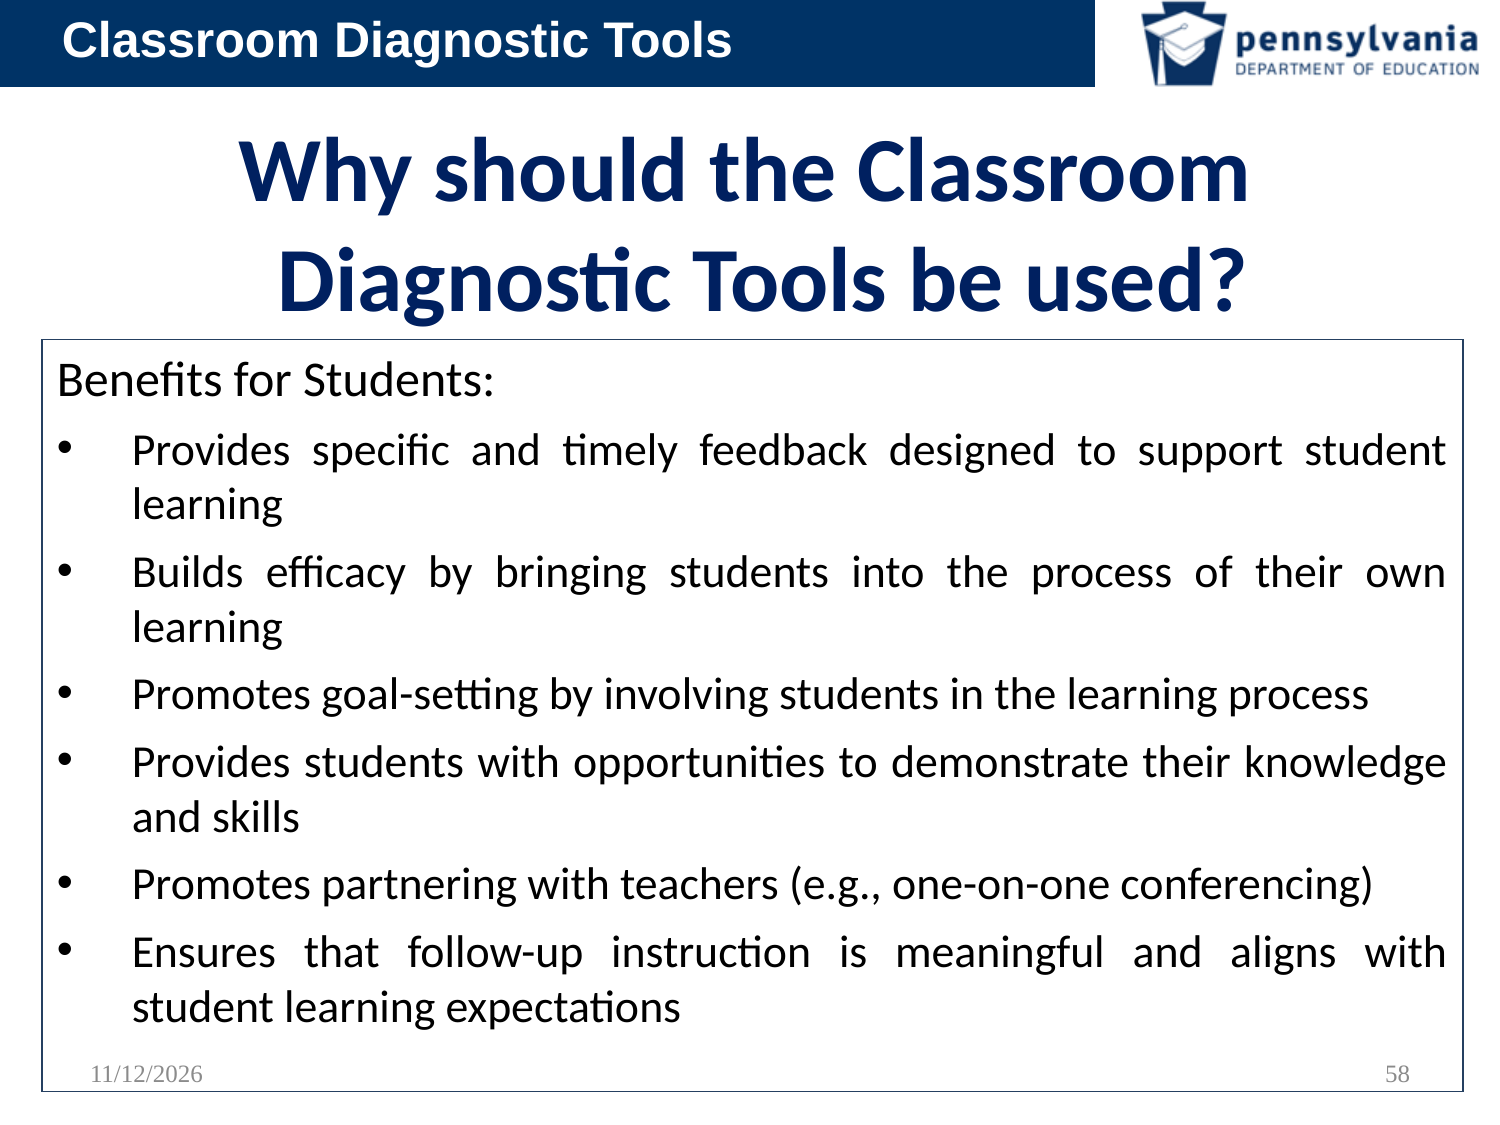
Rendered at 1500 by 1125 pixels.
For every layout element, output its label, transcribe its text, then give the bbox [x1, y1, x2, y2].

list Benefits for Students: Provides specific and timely feedback designed to support student learning Builds efficacy by bringing students into the process of their own learning Promotes goal-setting by involving students in the learning process Provides students with opportunities to demonstrate their knowledge and skills Promotes partnering with teachers (e.g., one-on-one conferencing) Ensures that follow-up instruction is meaningful and aligns with student learning expectations [41, 339, 1464, 1092]
slide_number 58 [1074, 1042, 1425, 1103]
picture [1134, 0, 1485, 90]
title Why should the Classroom Diagnostic Tools be used? [70, 171, 1421, 339]
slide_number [75, 1042, 425, 1103]
